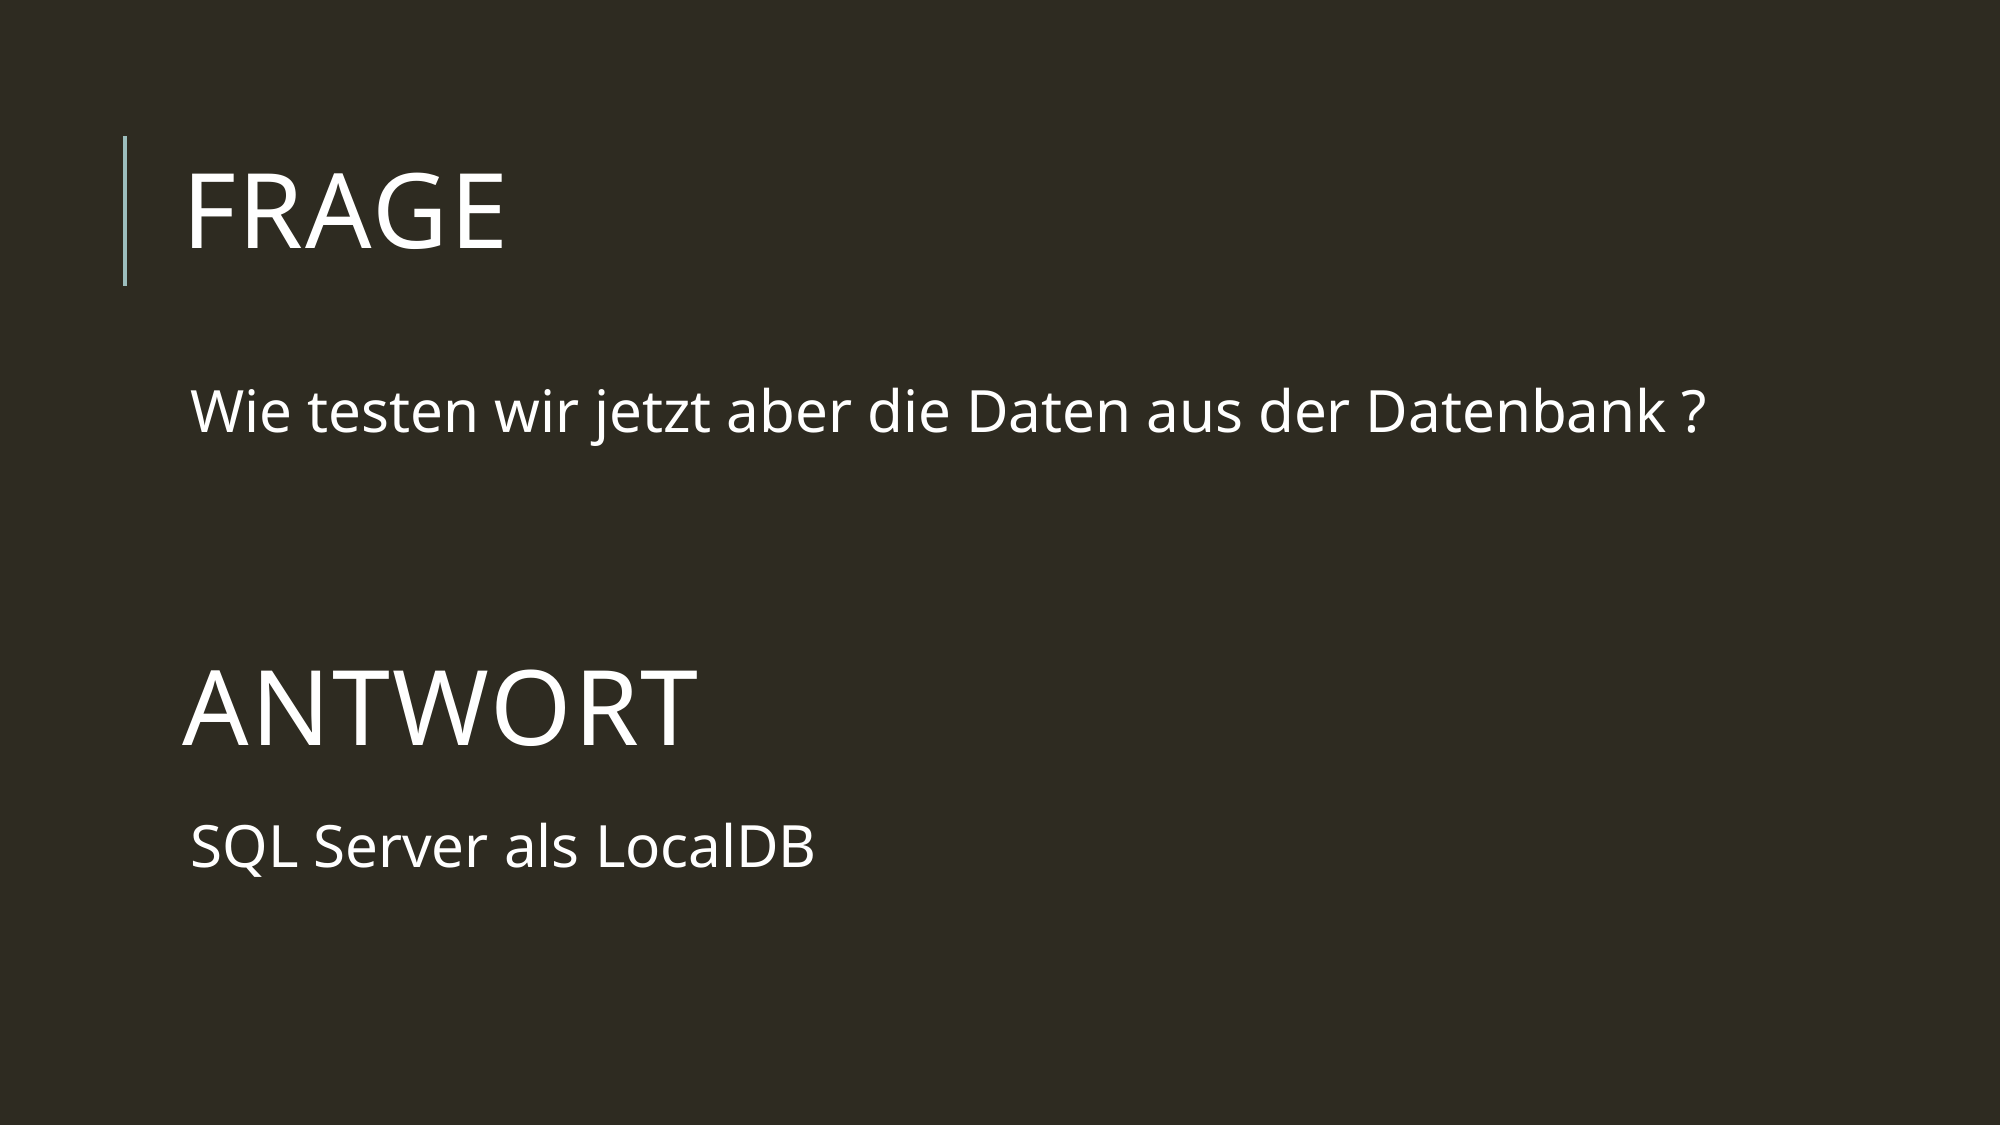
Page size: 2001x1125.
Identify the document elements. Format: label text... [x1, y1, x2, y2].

text_box SQL Server als LocalDB [167, 810, 1763, 1028]
title Frage [168, 96, 1763, 342]
list Wie testen wir jetzt aber die Daten aus der Datenbank ? [168, 375, 1763, 592]
text_box Antwort [167, 592, 1763, 810]
